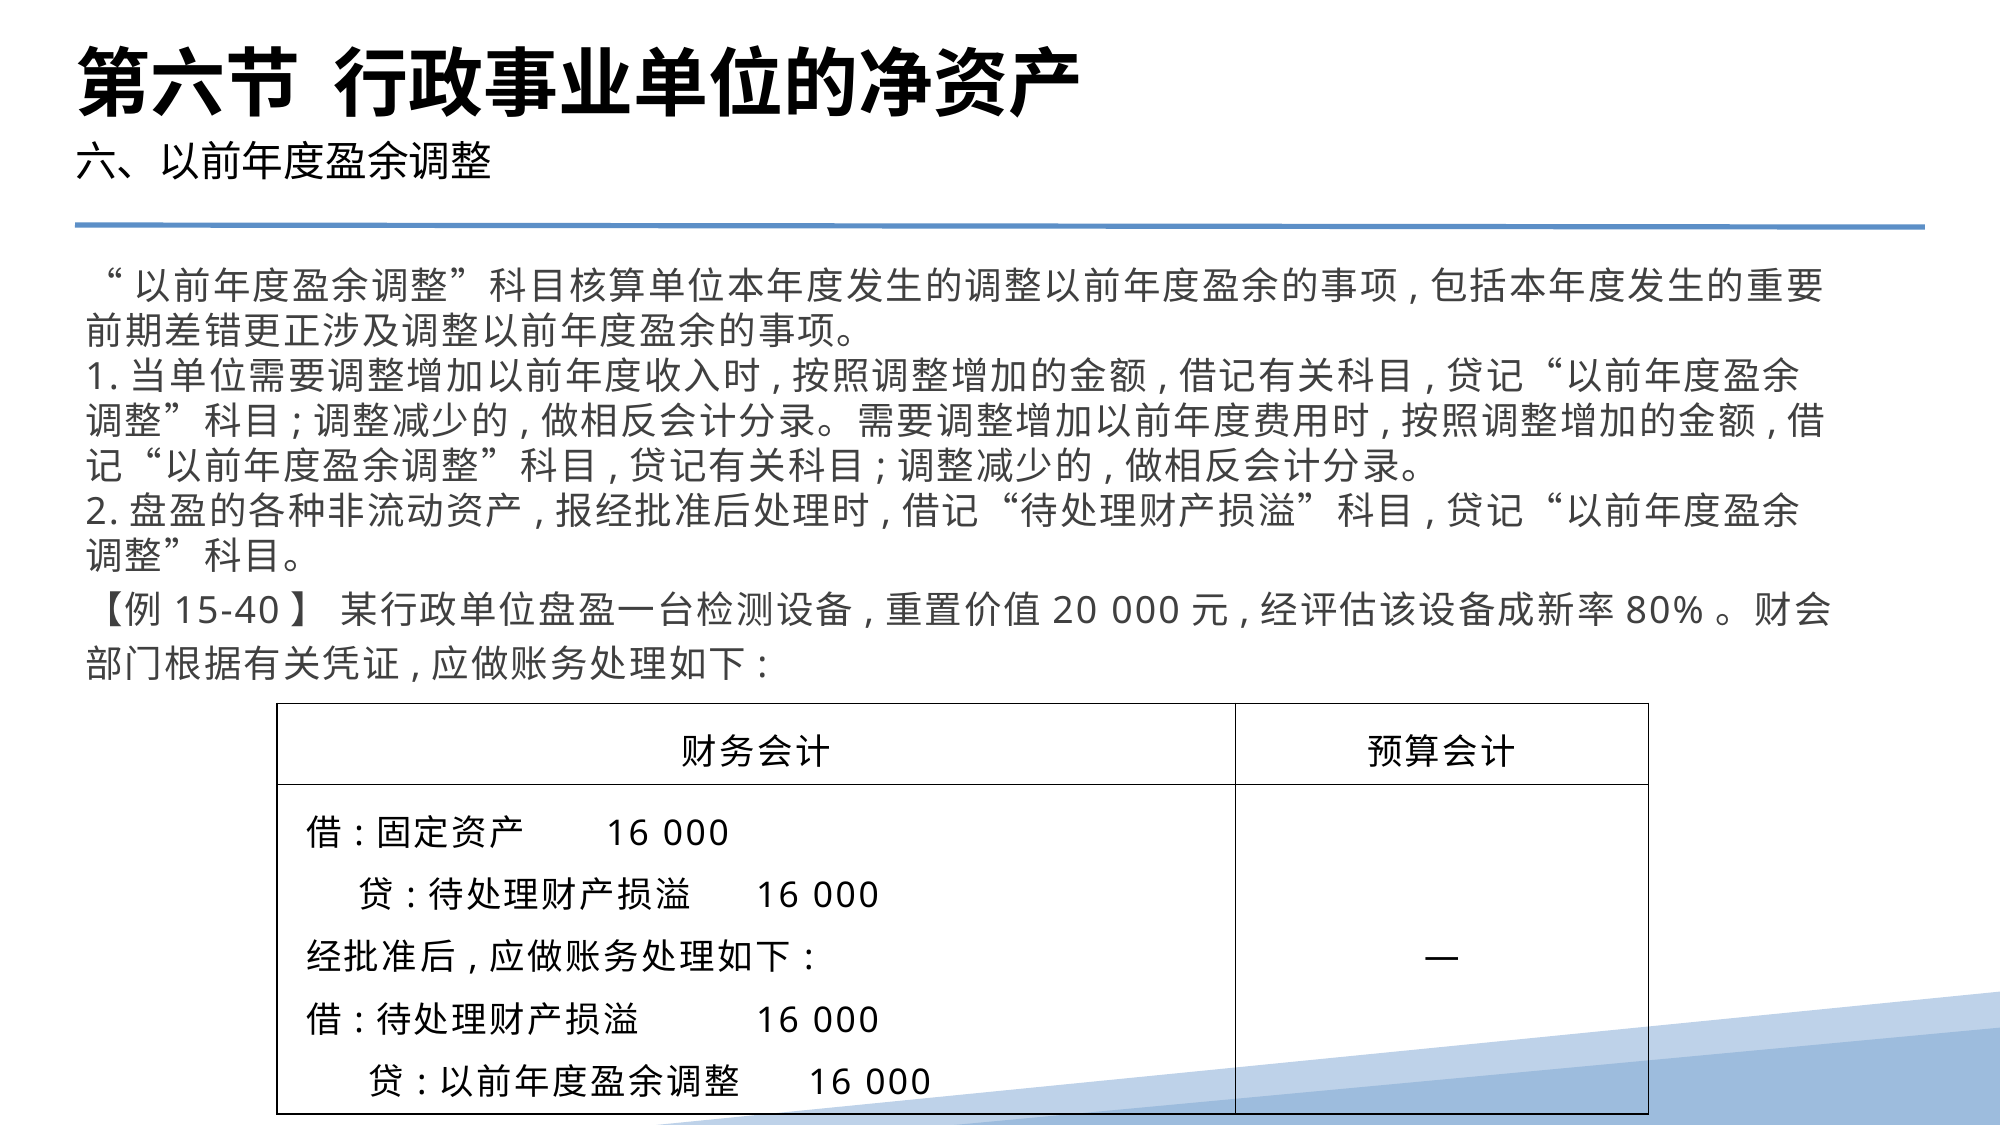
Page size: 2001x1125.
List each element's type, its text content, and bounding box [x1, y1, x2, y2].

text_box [656, 991, 2000, 1125]
text_box “以前年度盈余调整”科目核算单位本年度发生的调整以前年度盈余的事项,包括本年度发生的重要前期差错更正涉及调整以前年度盈余的事项。 1.当单位需要调整增加以前年度收入时,按照调整增加的金额,借记有关科目,贷记“以前年度盈余调整”科目;调整减少的,做相反会计分录。需要调整增加以前年度费用时,按照调整增加的金额,借记“以前年度盈余调整”科目,贷记有关科目;调整减少的,做相反会计分录。 2.盘盈的各种非流动资产,报经批准后处理时,借记“待处理财产损溢”科目,贷记“以前年度盈余调整”科目。 【例15-40】 某行政单位盘盈一台检测设备,重置价值20 000元,经评估该设备成新率80%。财会部门根据有关凭证,应做账务处理如下: [74, 228, 1850, 720]
table_cell — [1236, 785, 1648, 991]
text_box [74, 224, 1925, 228]
text_box 六、以前年度盈余调整 [75, 124, 1925, 200]
table_cell 借:固定资产 16 000 贷:待处理财产损溢 16 000 经批准后,应做账务处理如下: 借:待处理财产损溢 16 000 贷:以前年度盈余调整 16 000 [278, 785, 1235, 1113]
table_header 财务会计 [278, 704, 1235, 784]
table_header 预算会计 [1236, 704, 1648, 784]
text_box 第六节 行政事业单位的净资产 [75, 24, 1925, 124]
